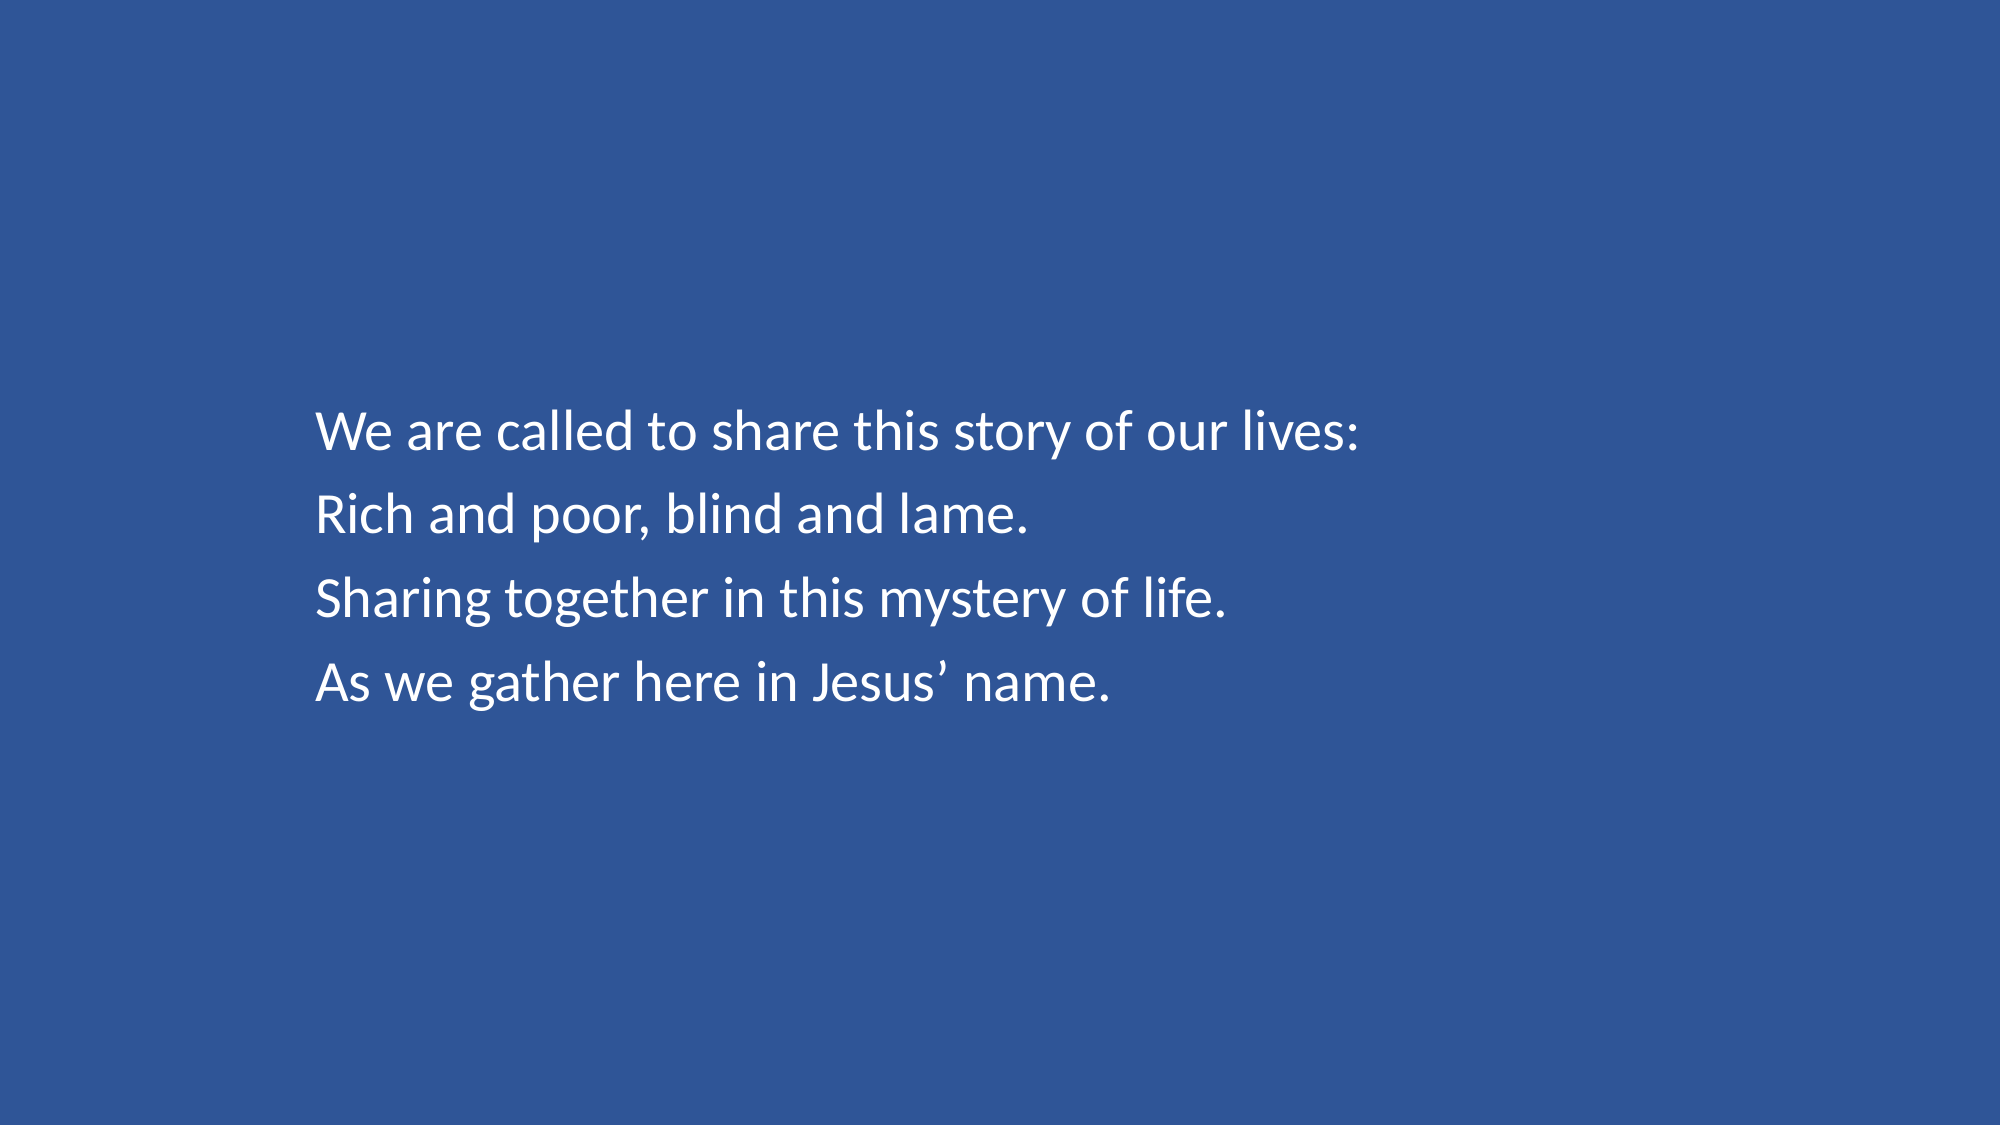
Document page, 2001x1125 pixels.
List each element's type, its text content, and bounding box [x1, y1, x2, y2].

list We are called to share this story of our lives: Rich and poor, blind and lame. Sharing together in this mystery of life. As we gather here in Jesus’ name. [300, 392, 1700, 733]
